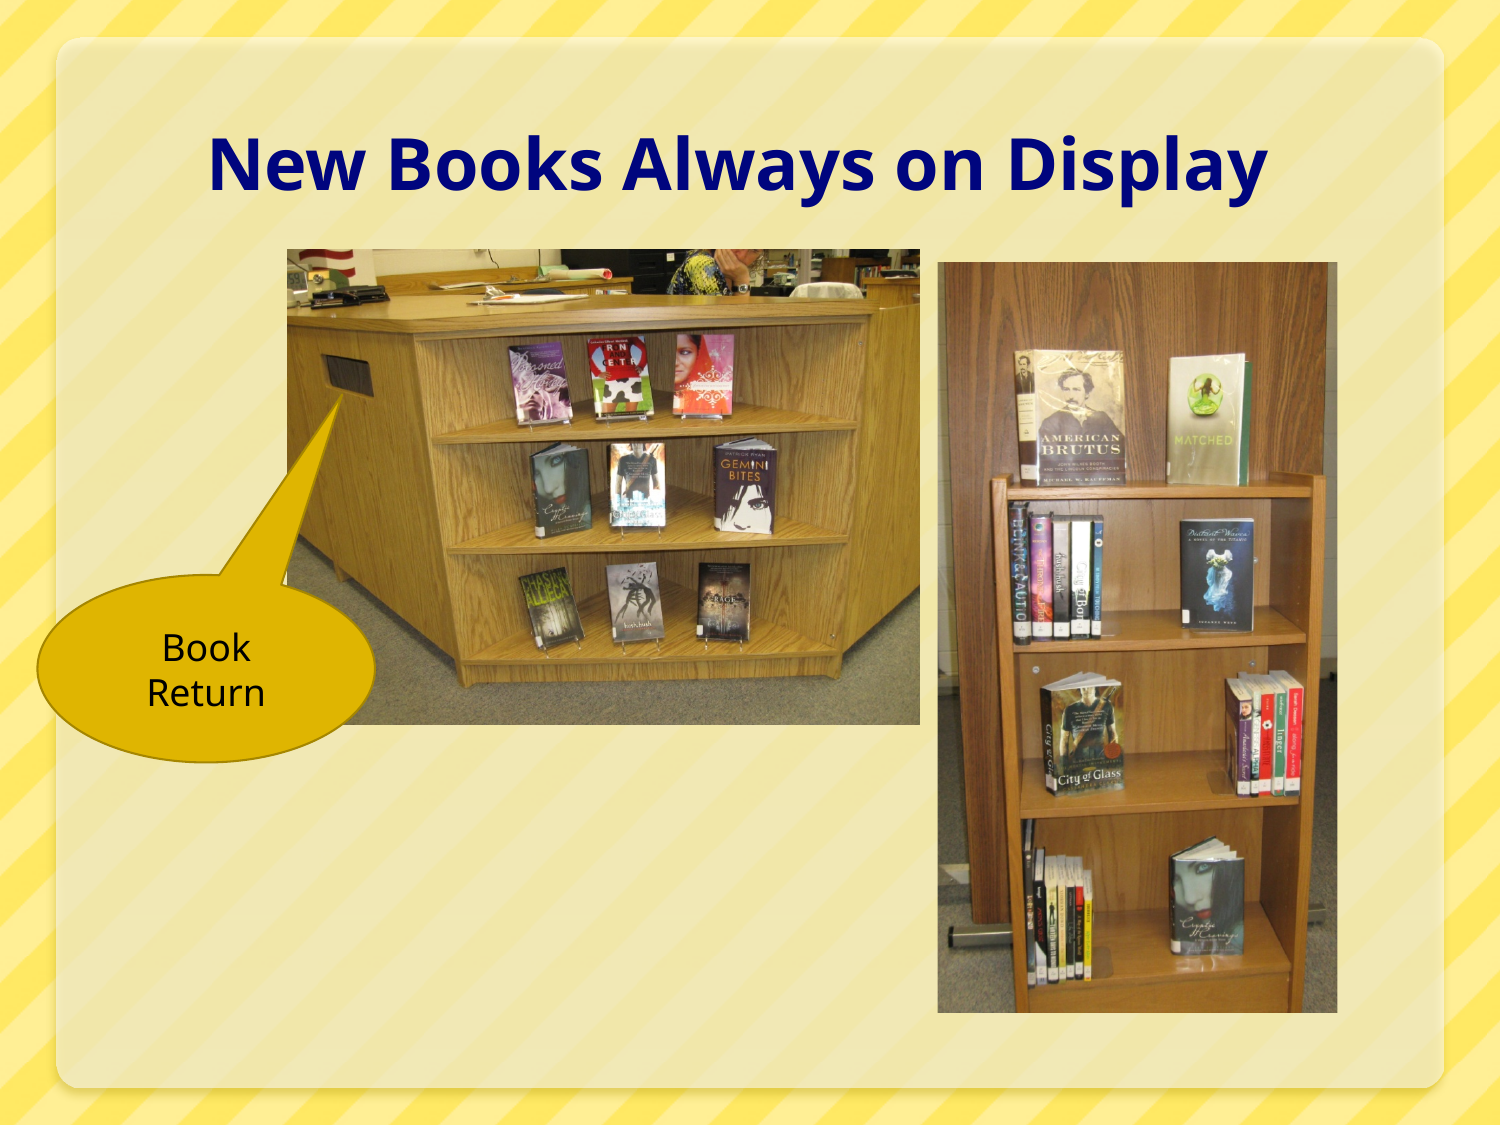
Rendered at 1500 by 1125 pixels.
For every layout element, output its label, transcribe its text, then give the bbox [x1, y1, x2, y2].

picture [762, 262, 1500, 1012]
text_box Book Return [36, 482, 330, 764]
title New Books Always on Display [62, 24, 1413, 213]
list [287, 249, 920, 725]
